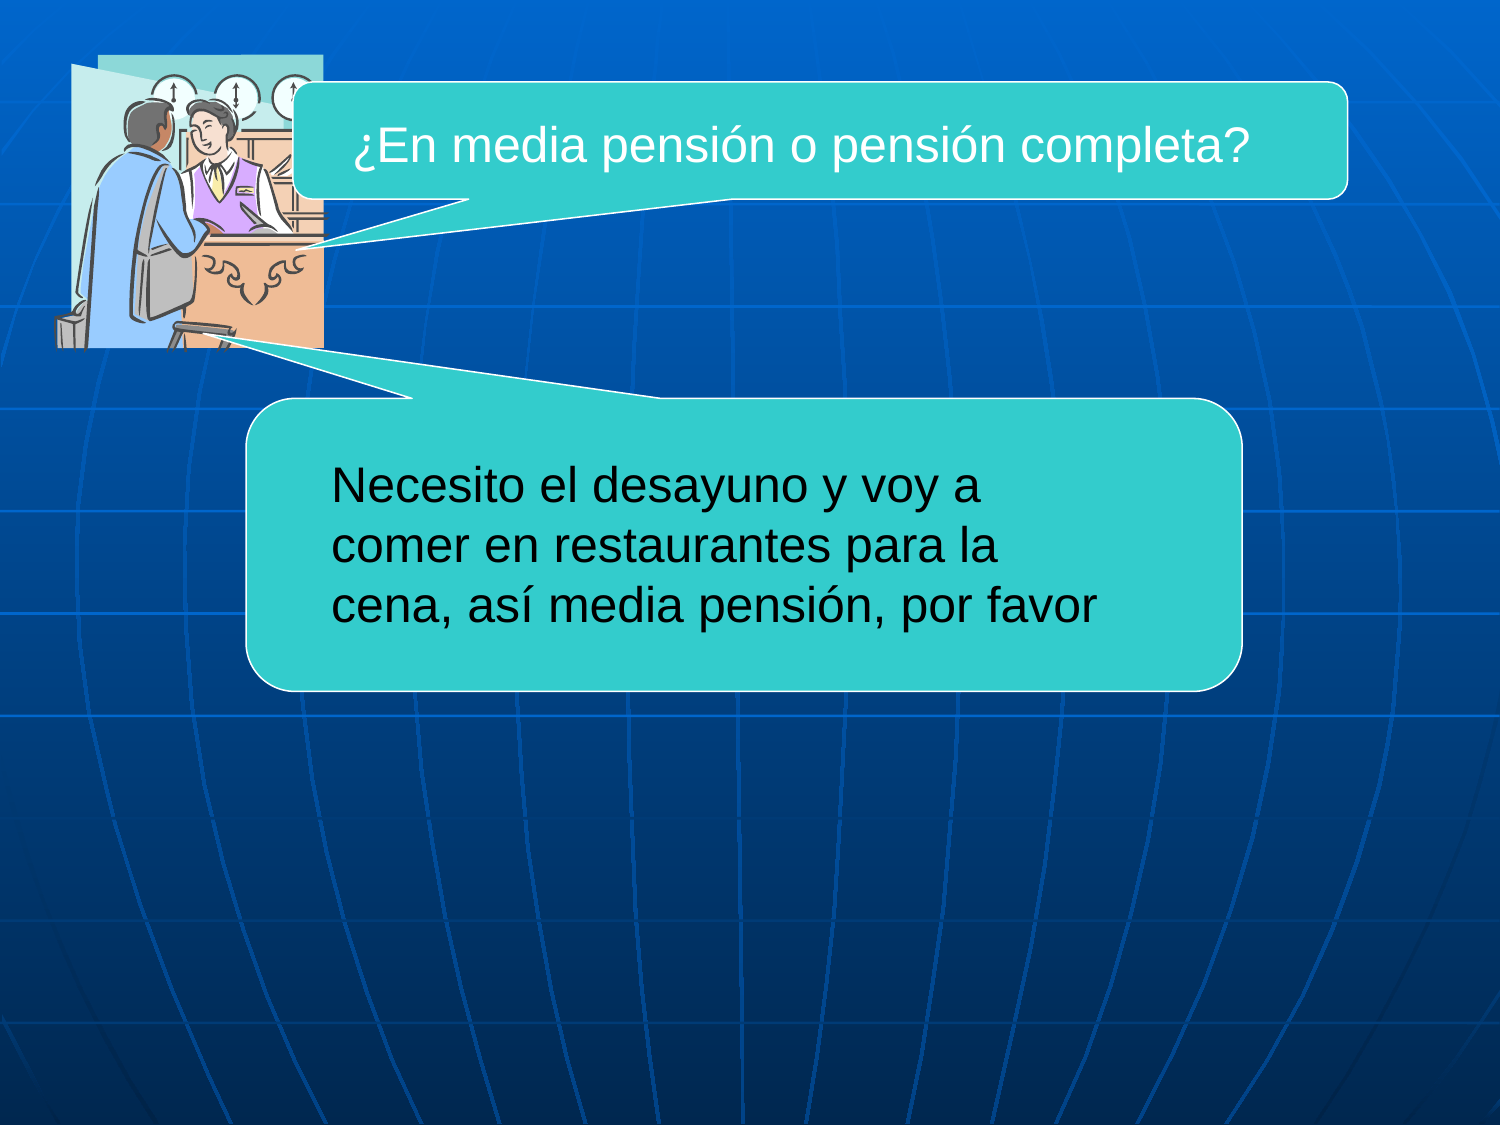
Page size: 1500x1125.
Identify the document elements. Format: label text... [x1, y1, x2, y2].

text_box Necesito el desayuno y voy a comer en restaurantes para la cena, así media pensión, por favor [316, 445, 1149, 640]
picture [52, 54, 331, 354]
text_box [246, 352, 1243, 692]
text_box [334, 81, 1348, 246]
text_box ¿En media pensión o pensión completa? [339, 105, 1278, 181]
